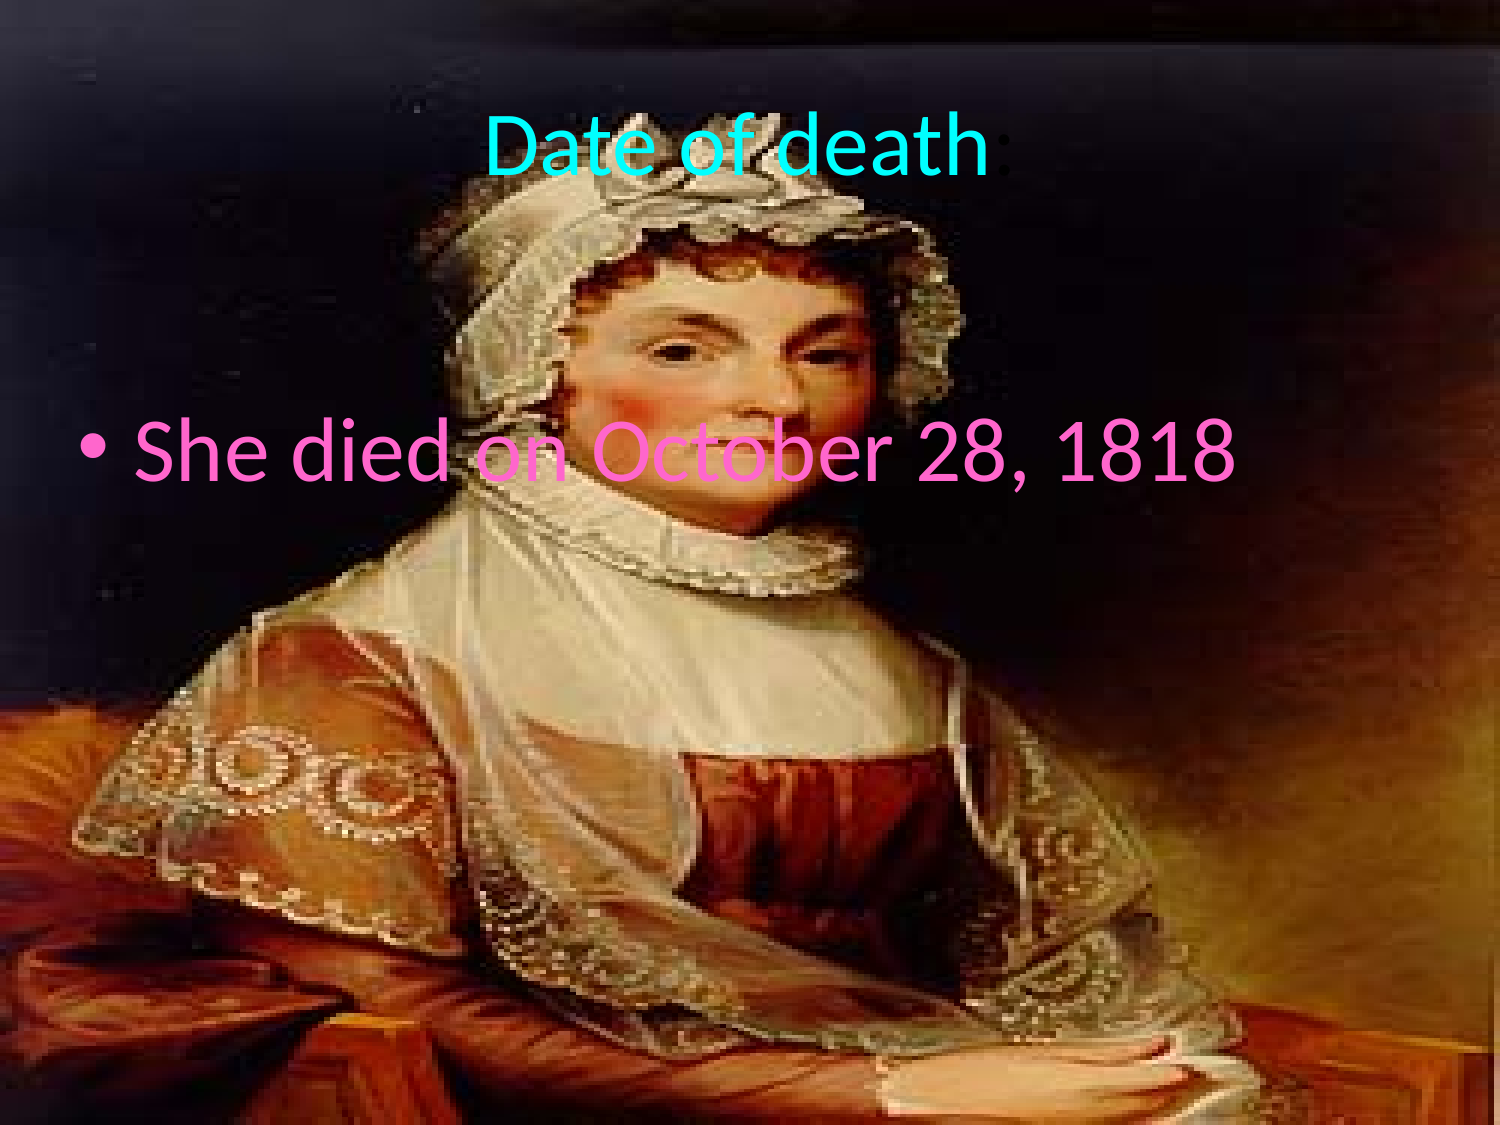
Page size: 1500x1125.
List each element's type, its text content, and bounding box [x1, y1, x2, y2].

picture [0, 0, 1500, 1125]
list She died on October 28, 1818 [62, 382, 1413, 1125]
title Date of death: [75, 45, 1425, 233]
